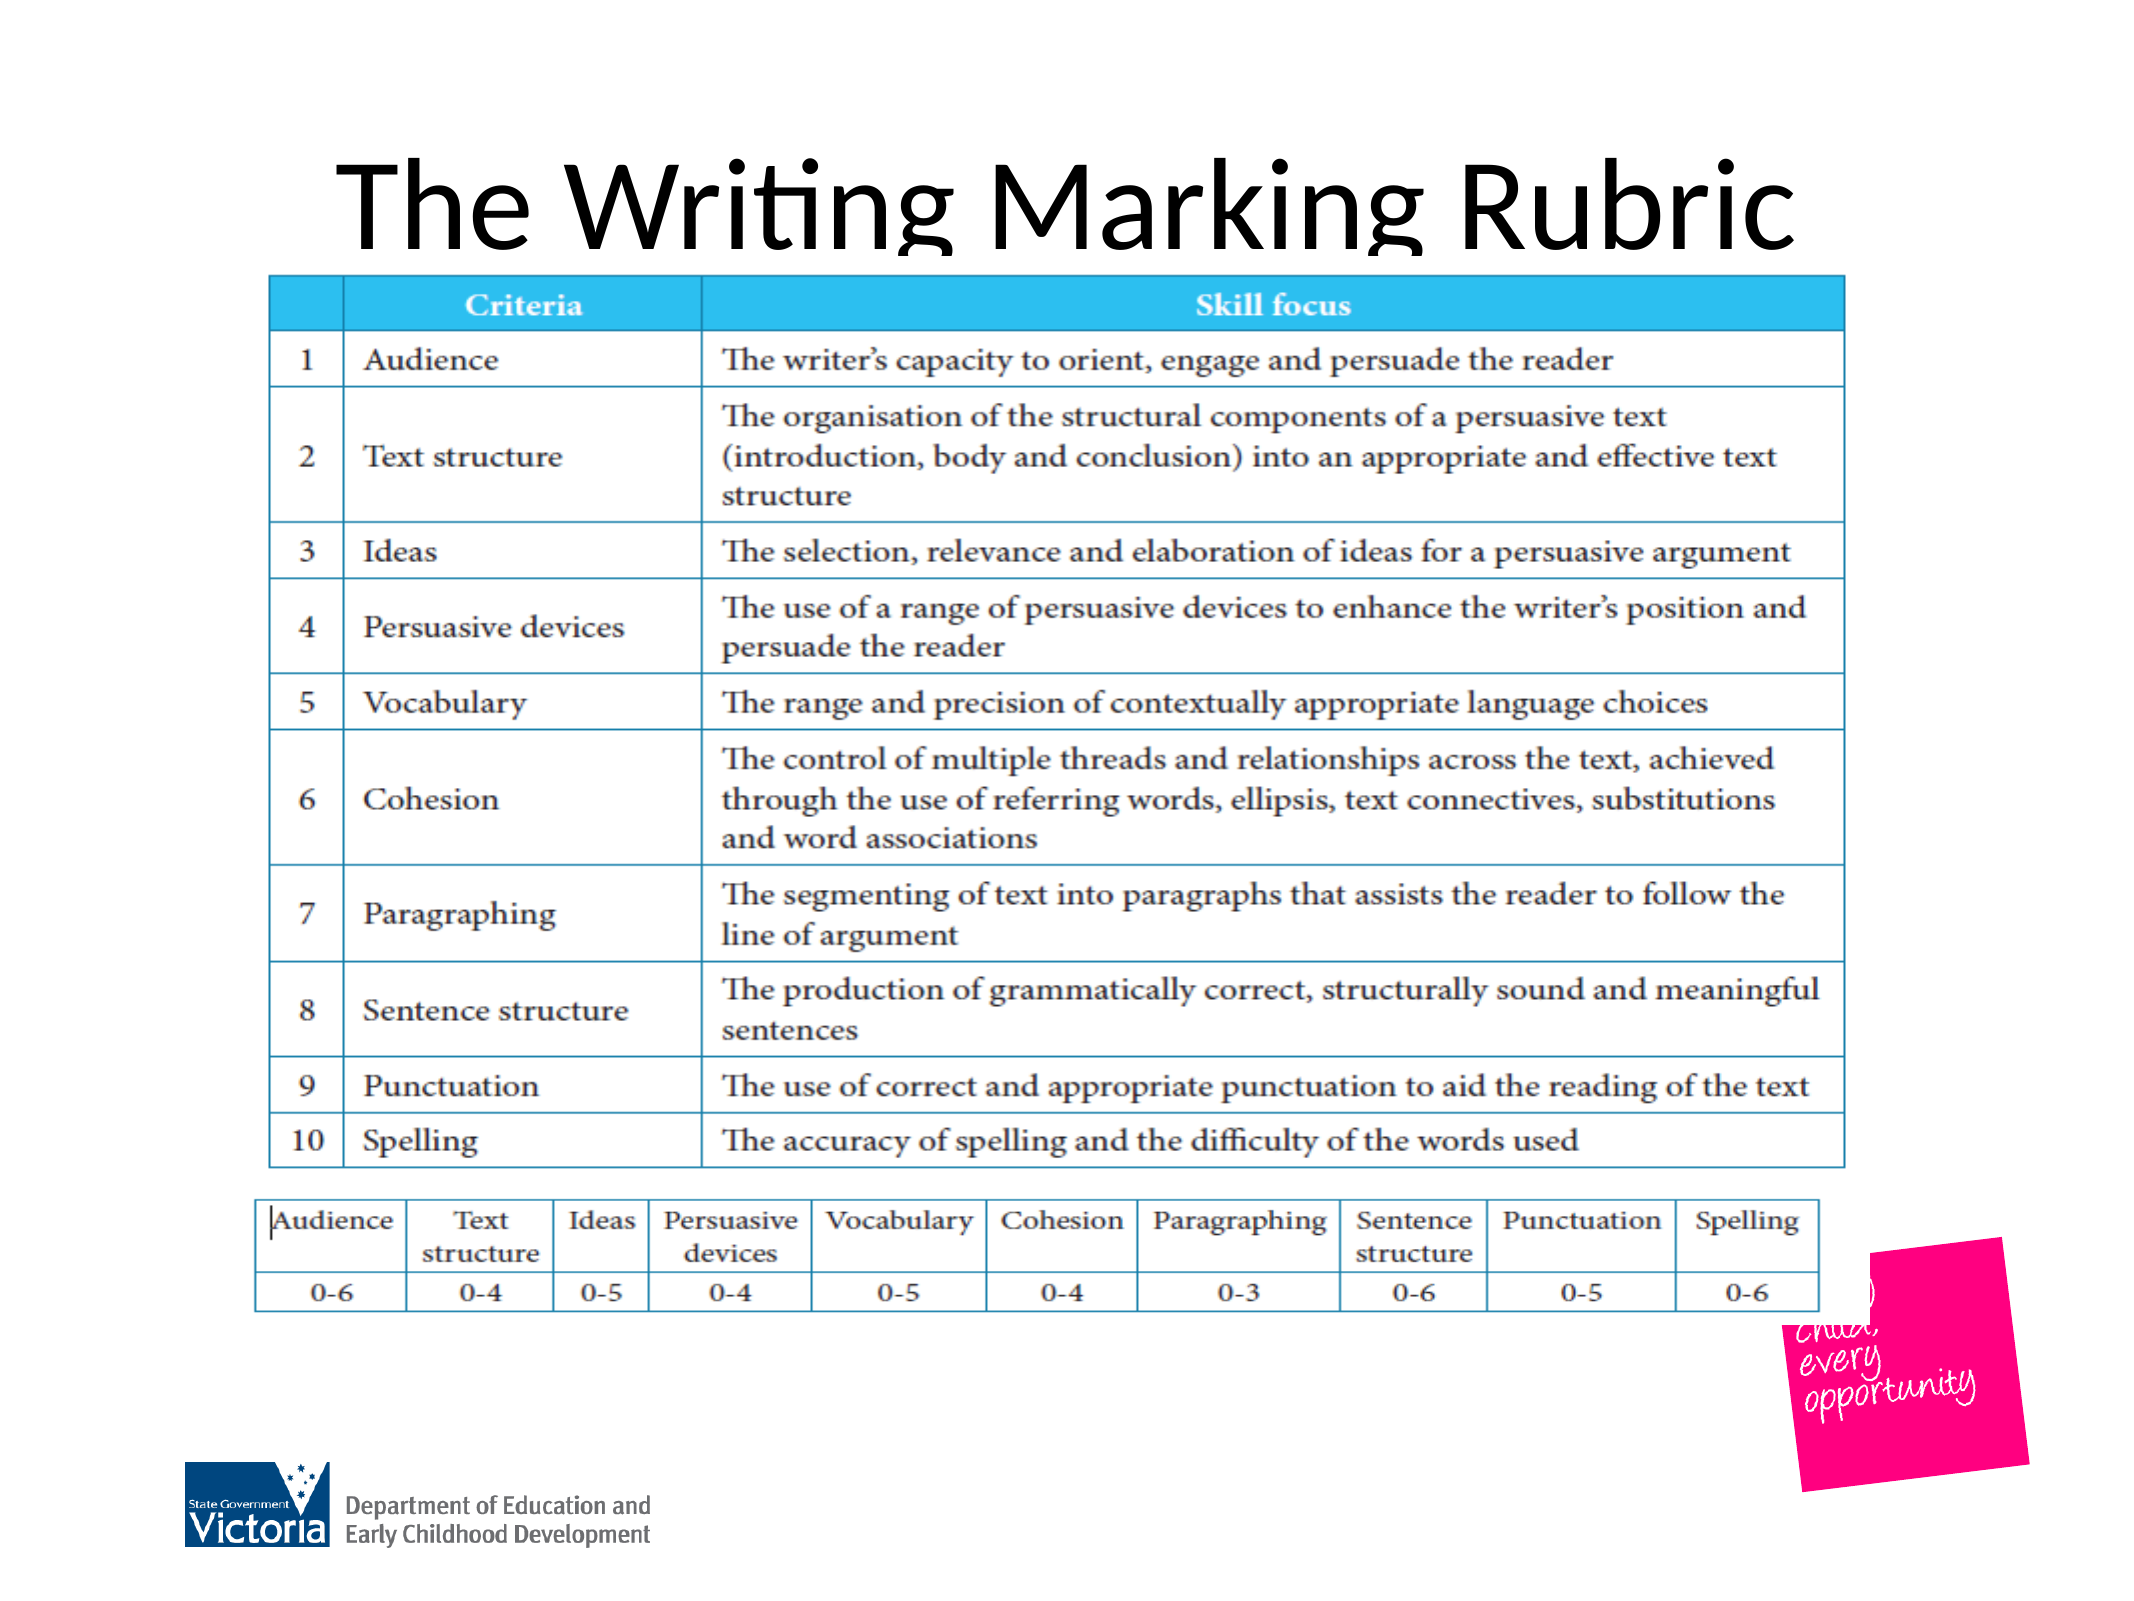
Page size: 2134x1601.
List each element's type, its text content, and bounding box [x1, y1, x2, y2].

picture [185, 1462, 650, 1548]
title The Writing Marking Rubric [106, 63, 2027, 331]
picture [227, 256, 2030, 1493]
